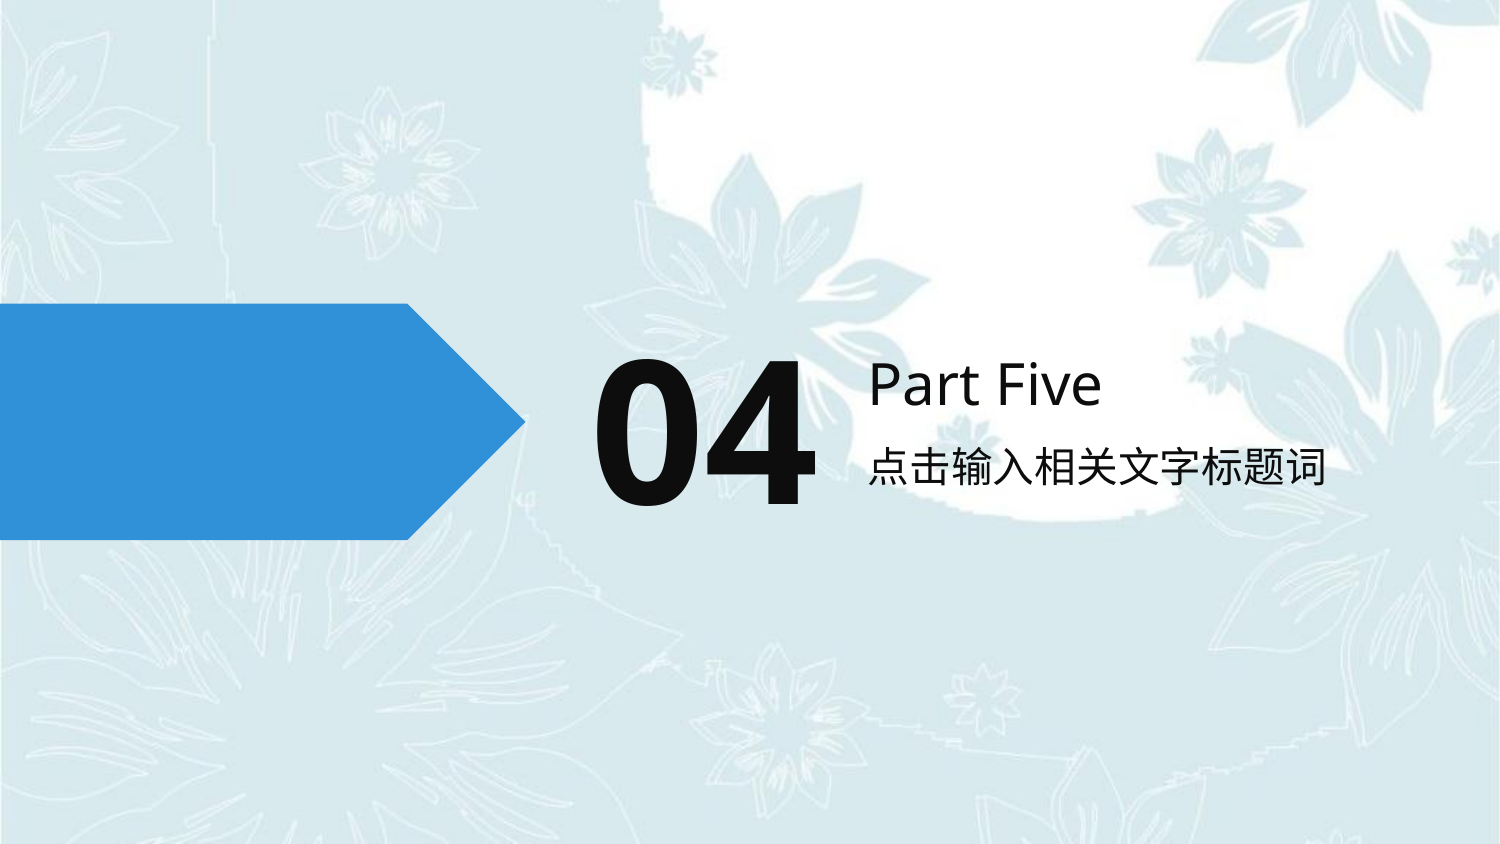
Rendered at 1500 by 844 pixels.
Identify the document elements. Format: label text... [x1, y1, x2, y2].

text_box [0, 301, 528, 543]
text_box 04 [575, 297, 835, 553]
text_box Part Five [852, 339, 1119, 424]
text_box 点击输入相关文字标题词 [852, 433, 1353, 499]
picture [0, 0, 1500, 844]
